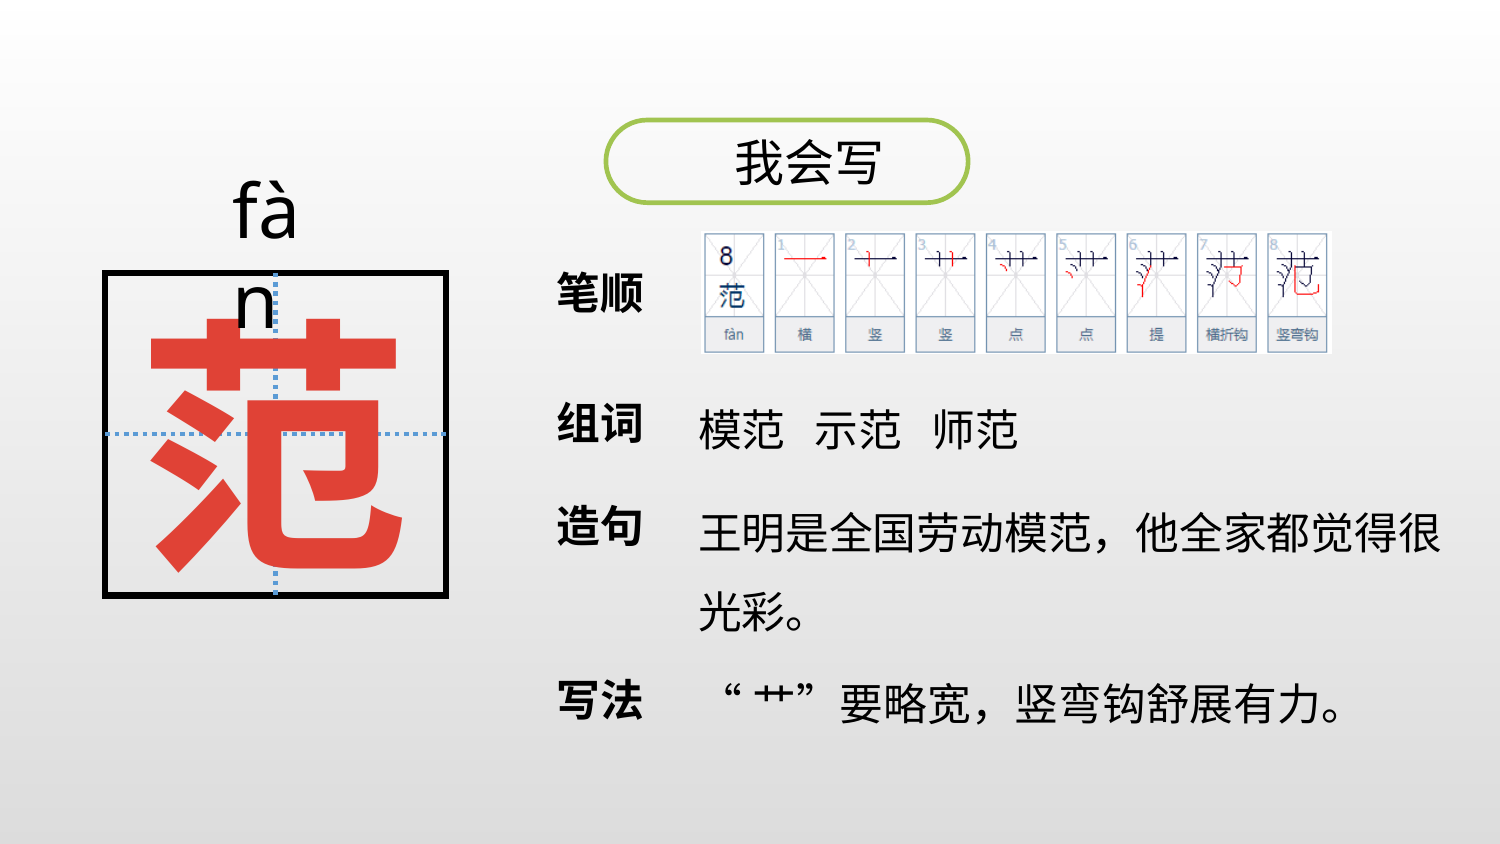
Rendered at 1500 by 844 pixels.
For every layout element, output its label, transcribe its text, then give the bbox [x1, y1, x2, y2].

text_box 王明是全国劳动模范，他全家都觉得很光彩。 [686, 474, 1457, 643]
text_box 写法 [545, 666, 667, 731]
text_box 范 [127, 272, 477, 609]
text_box 造句 [545, 492, 667, 557]
picture [701, 231, 1332, 354]
text_box 我会写 [604, 118, 970, 204]
text_box 笔顺 [545, 260, 701, 325]
text_box fàn [221, 158, 358, 272]
text_box 模范 示范 师范 [686, 378, 1134, 465]
text_box 组词 [545, 389, 686, 454]
text_box “艹”要略宽，竖弯钩舒展有力。 [686, 644, 1377, 735]
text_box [105, 272, 447, 596]
